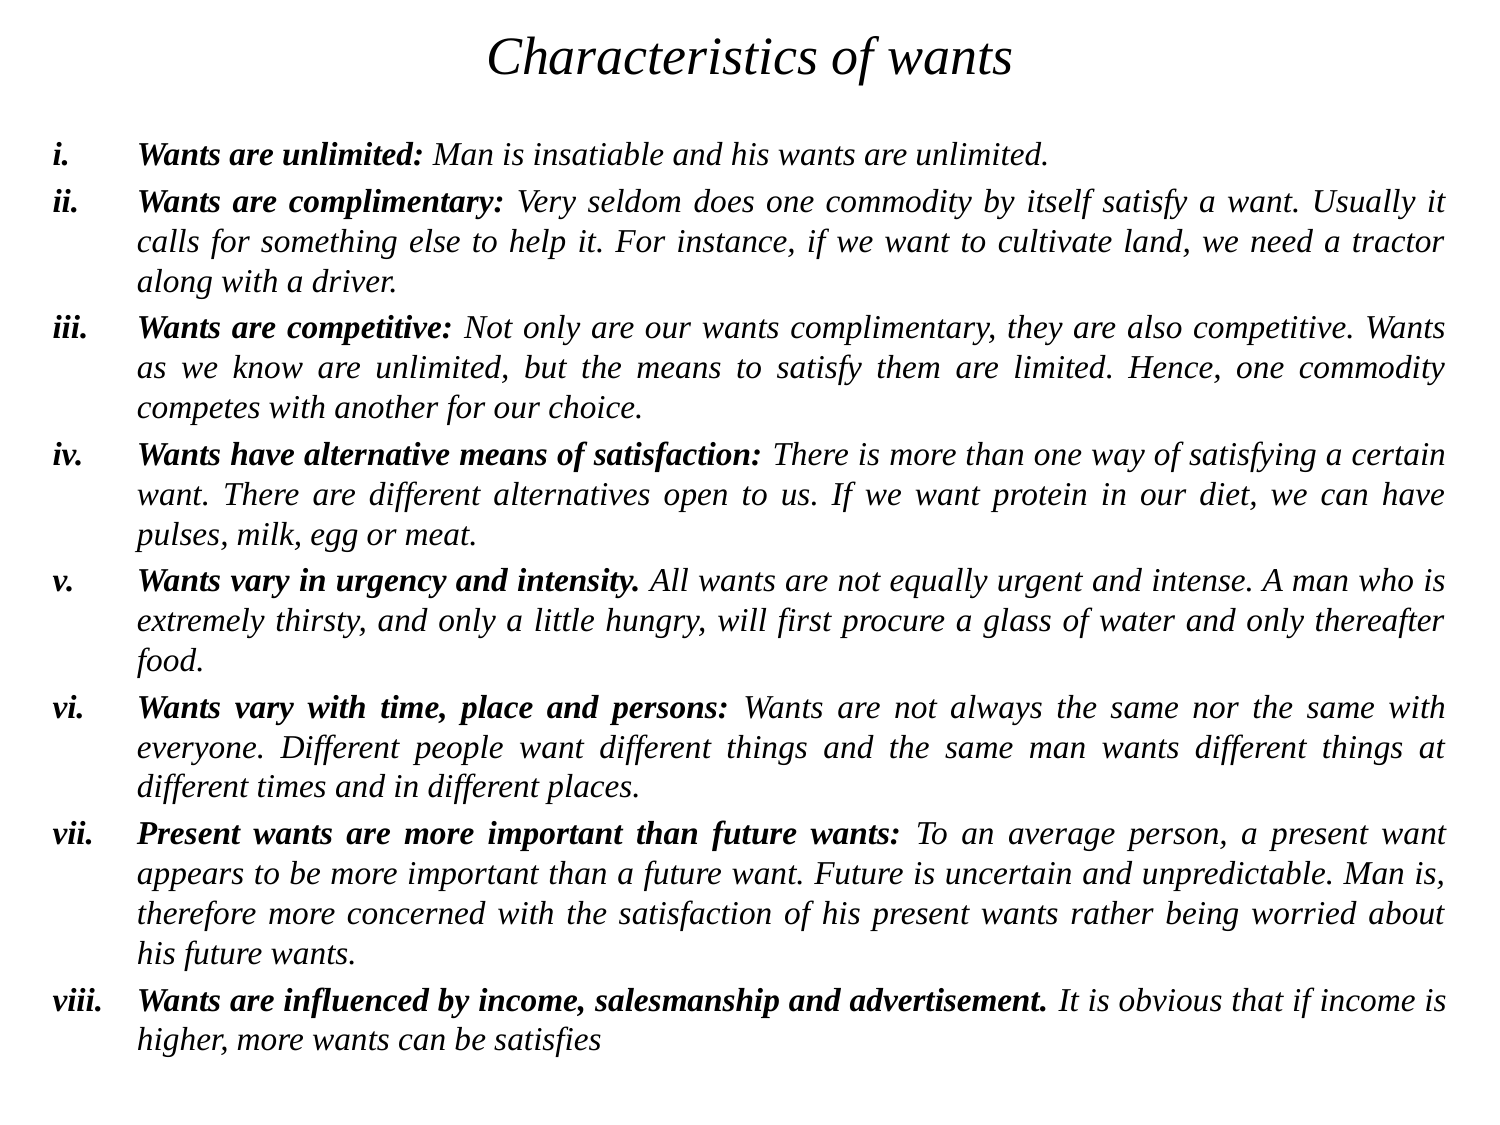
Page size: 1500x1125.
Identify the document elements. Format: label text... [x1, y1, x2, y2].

list Wants are unlimited: Man is insatiable and his wants are unlimited. Wants are complimentary: Very seldom does one commodity by itself satisfy a want. Usually it calls for something else to help it. For instance, if we want to cultivate land, we need a tractor along with a driver. Wants are competitive: Not only are our wants complimentary, they are also competitive. Wants as we know are unlimited, but the means to satisfy them are limited. Hence, one commodity competes with another for our choice. Wants have alternative means of satisfaction: There is more than one way of satisfying a certain want. There are different alternatives open to us. If we want protein in our diet, we can have pulses, milk, egg or meat. Wants vary in urgency and intensity. All wants are not equally urgent and intense. A man who is extremely thirsty, and only a little hungry, will first procure a glass of water and only thereafter food. Wants vary with time, place and persons: Wants are not always the same nor the same with everyone. Different people want different things and the same man wants different things at different times and in different places. Present wants are more important than future wants: To an average person, a present want appears to be more important than a future want. Future is uncertain and unpredictable. Man is, therefore more concerned with the satisfaction of his present wants rather being worried about his future wants. Wants are influenced by income, salesmanship and advertisement. It is obvious that if income is higher, more wants can be satisfies [37, 125, 1463, 1088]
title Characteristics of wants [75, 12, 1425, 93]
